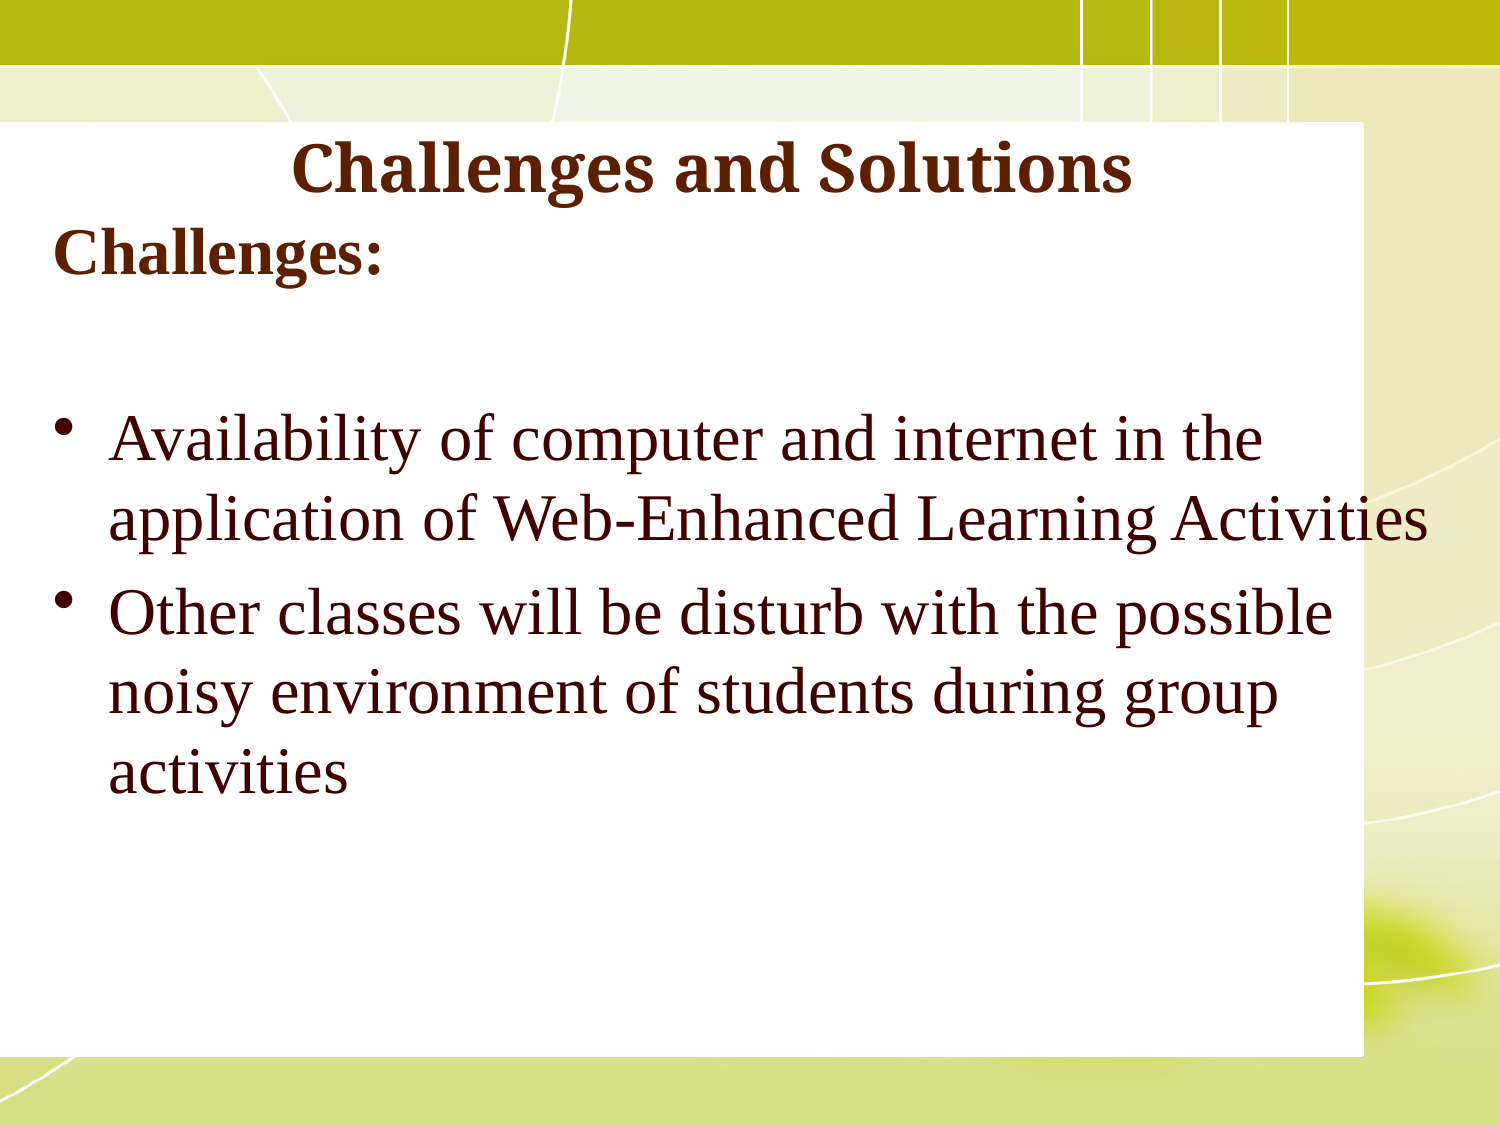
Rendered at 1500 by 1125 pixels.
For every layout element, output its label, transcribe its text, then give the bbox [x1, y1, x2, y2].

picture [0, 0, 1500, 1125]
title Challenges and Solutions [87, 137, 1338, 199]
list Challenges: Availability of computer and internet in the application of Web-Enhanced Learning Activities Other classes will be disturb with the possible noisy environment of students during group activities [37, 199, 1451, 988]
